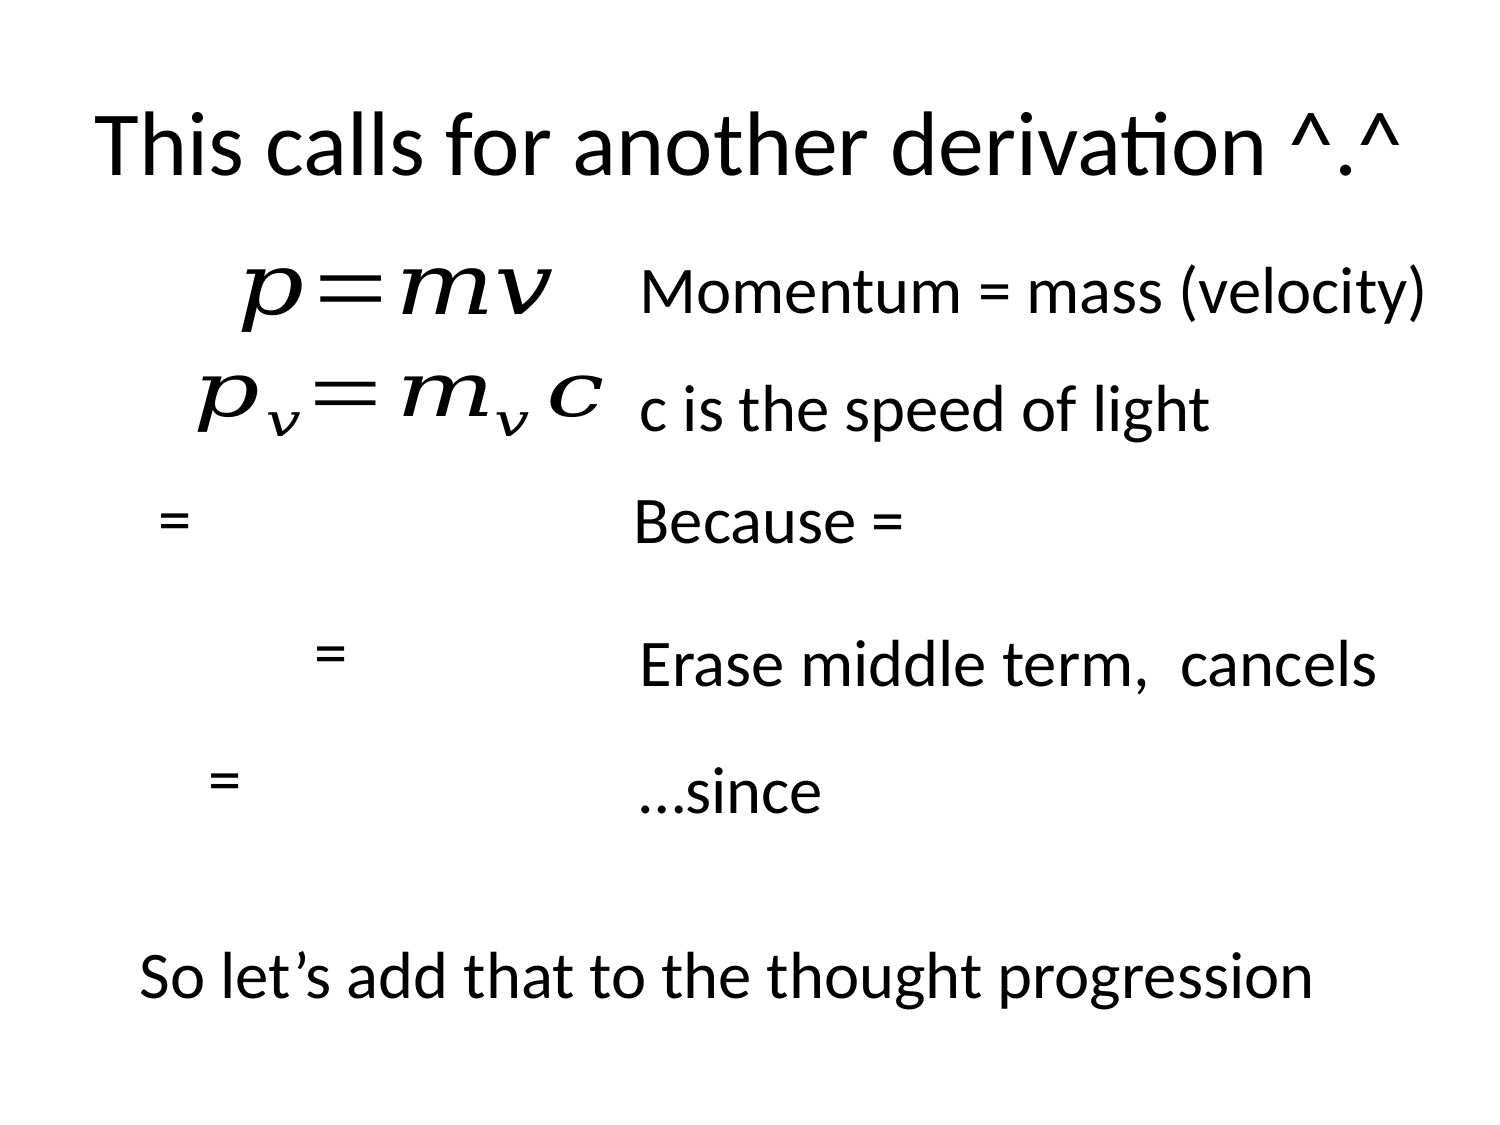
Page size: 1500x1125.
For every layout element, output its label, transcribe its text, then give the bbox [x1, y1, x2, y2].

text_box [193, 727, 1500, 863]
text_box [237, 239, 1500, 336]
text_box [193, 349, 1500, 454]
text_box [143, 468, 1500, 602]
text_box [299, 601, 1500, 726]
title This calls for another derivation ^.^ [75, 45, 1425, 233]
text_box So let’s add that to the thought progression [124, 924, 1388, 1020]
